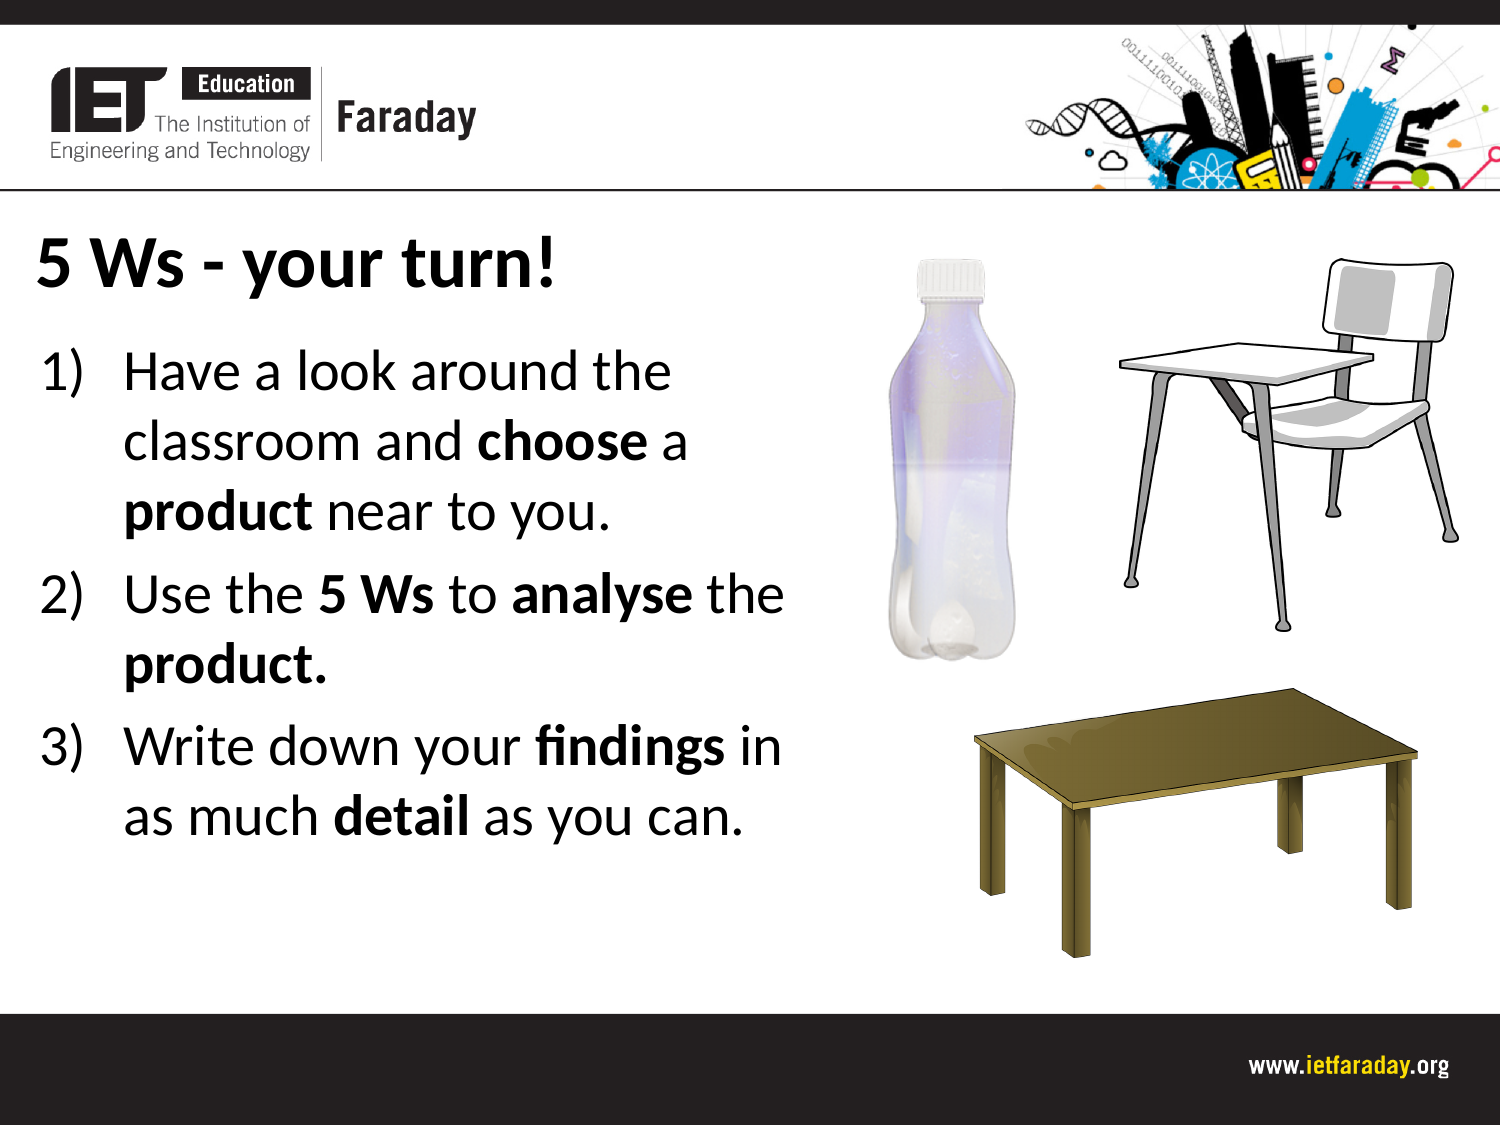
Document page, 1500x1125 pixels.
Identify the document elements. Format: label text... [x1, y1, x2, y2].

text_box Have a look around the classroom and choose a product near to you. Use the 5 Ws to analyse the product. Write down your findings in as much detail as you can. [24, 325, 825, 855]
picture [0, 0, 1500, 1125]
text_box 5 Ws - your turn! [20, 205, 1459, 310]
